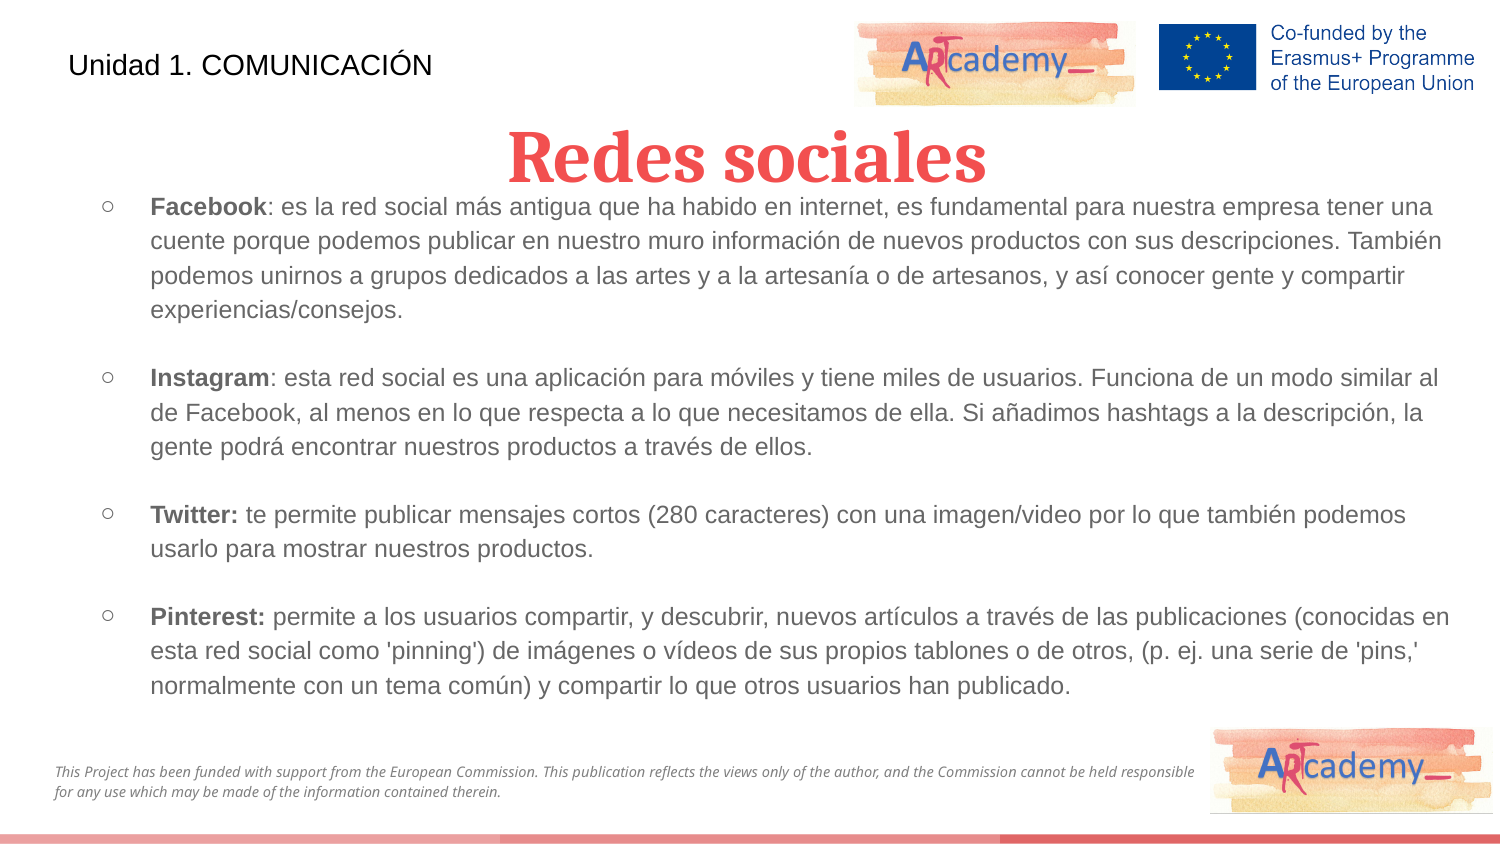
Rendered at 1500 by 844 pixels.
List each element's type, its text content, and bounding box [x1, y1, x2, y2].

title Redes sociales [162, 4, 1333, 171]
text_box Unidad 1. COMUNICACIÓN [53, 39, 474, 89]
text_box This Project has been funded with support from the European Commission. This publication reflects the views only of the author, and the Commission cannot be held responsible for any use which may be made of the information contained therein. [39, 754, 1205, 799]
picture [854, 2, 1137, 138]
list Facebook: es la red social más antigua que ha habido en internet, es fundamental para nuestra empresa tener una cuente porque podemos publicar en nuestro muro información de nuevos productos con sus descripciones. También podemos unirnos a grupos dedicados a las artes y a la artesanía o de artesanos, y así conocer gente y compartir experiencias/consejos. Instagram: esta red social es una aplicación para móviles y tiene miles de usuarios. Funciona de un modo similar al de Facebook, al menos en lo que respecta a lo que necesitamos de ella. Si añadimos hashtags a la descripción, la gente podrá encontrar nuestros productos a través de ellos. Twitter: te permite publicar mensajes cortos (280 caracteres) con una imagen/video por lo que también podemos usarlo para mostrar nuestros productos. Pinterest: permite a los usuarios compartir, y descubrir, nuevos artículos a través de las publicaciones (conocidas en esta red social como 'pinning') de imágenes o vídeos de sus propios tablones o de otros, (p. ej. una serie de 'pins,' normalmente con un tema común) y compartir lo que otros usuarios han publicado. [0, 171, 1474, 722]
picture [1210, 709, 1493, 844]
picture [1158, 24, 1474, 94]
